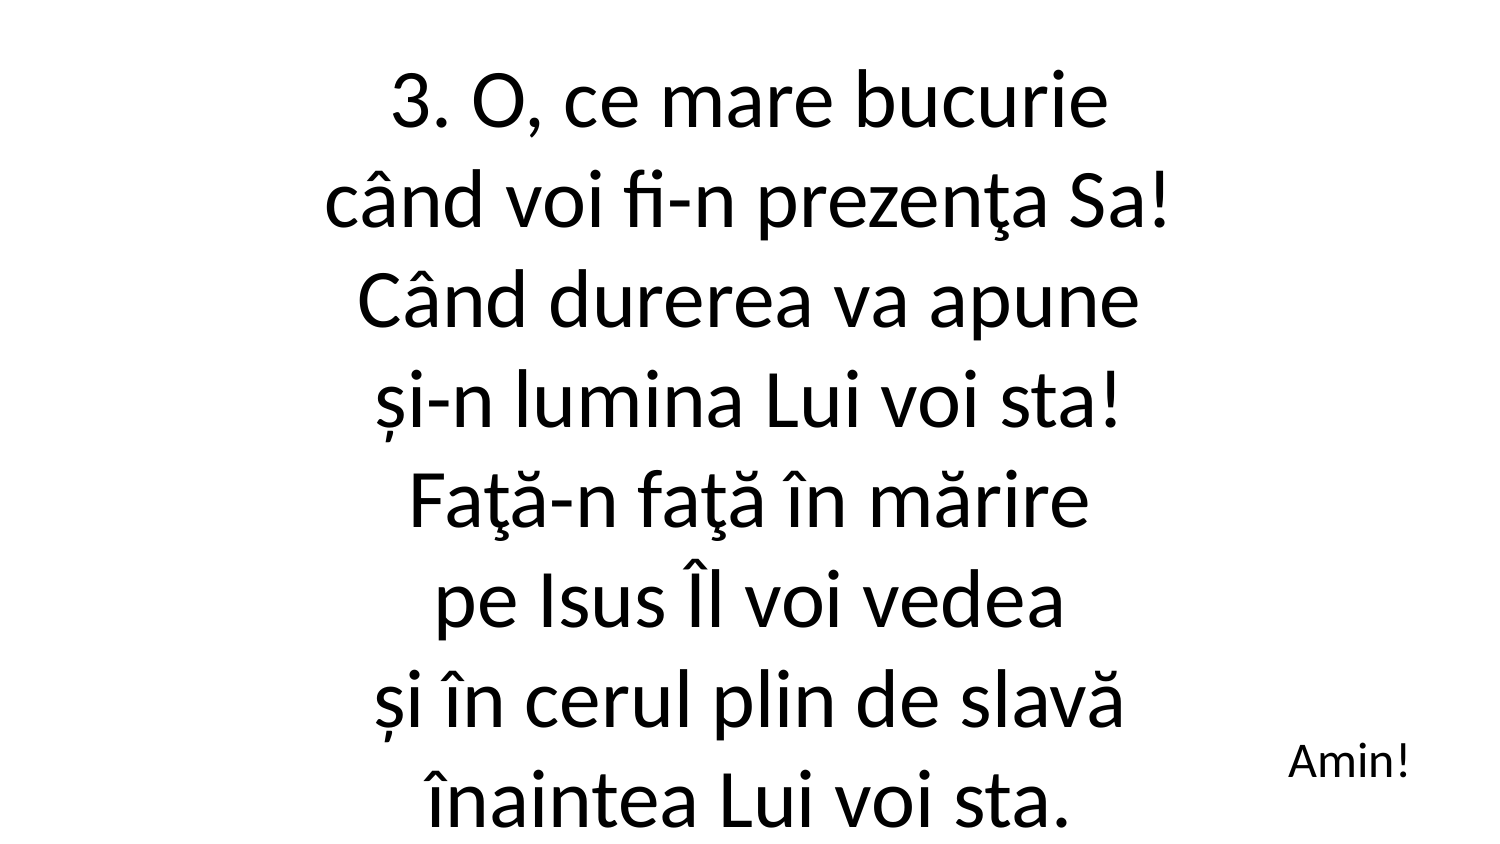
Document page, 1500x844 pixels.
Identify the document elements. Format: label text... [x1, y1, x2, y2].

text_box 3. O, ce mare bucurie când voi fi-n prezenţa Sa! Când durerea va apune și-n lumina Lui voi sta! Faţă-n faţă în mărire pe Isus Îl voi vedea și în cerul plin de slavă înaintea Lui voi sta. [310, 0, 1190, 844]
text_box Amin! [1273, 674, 1427, 795]
